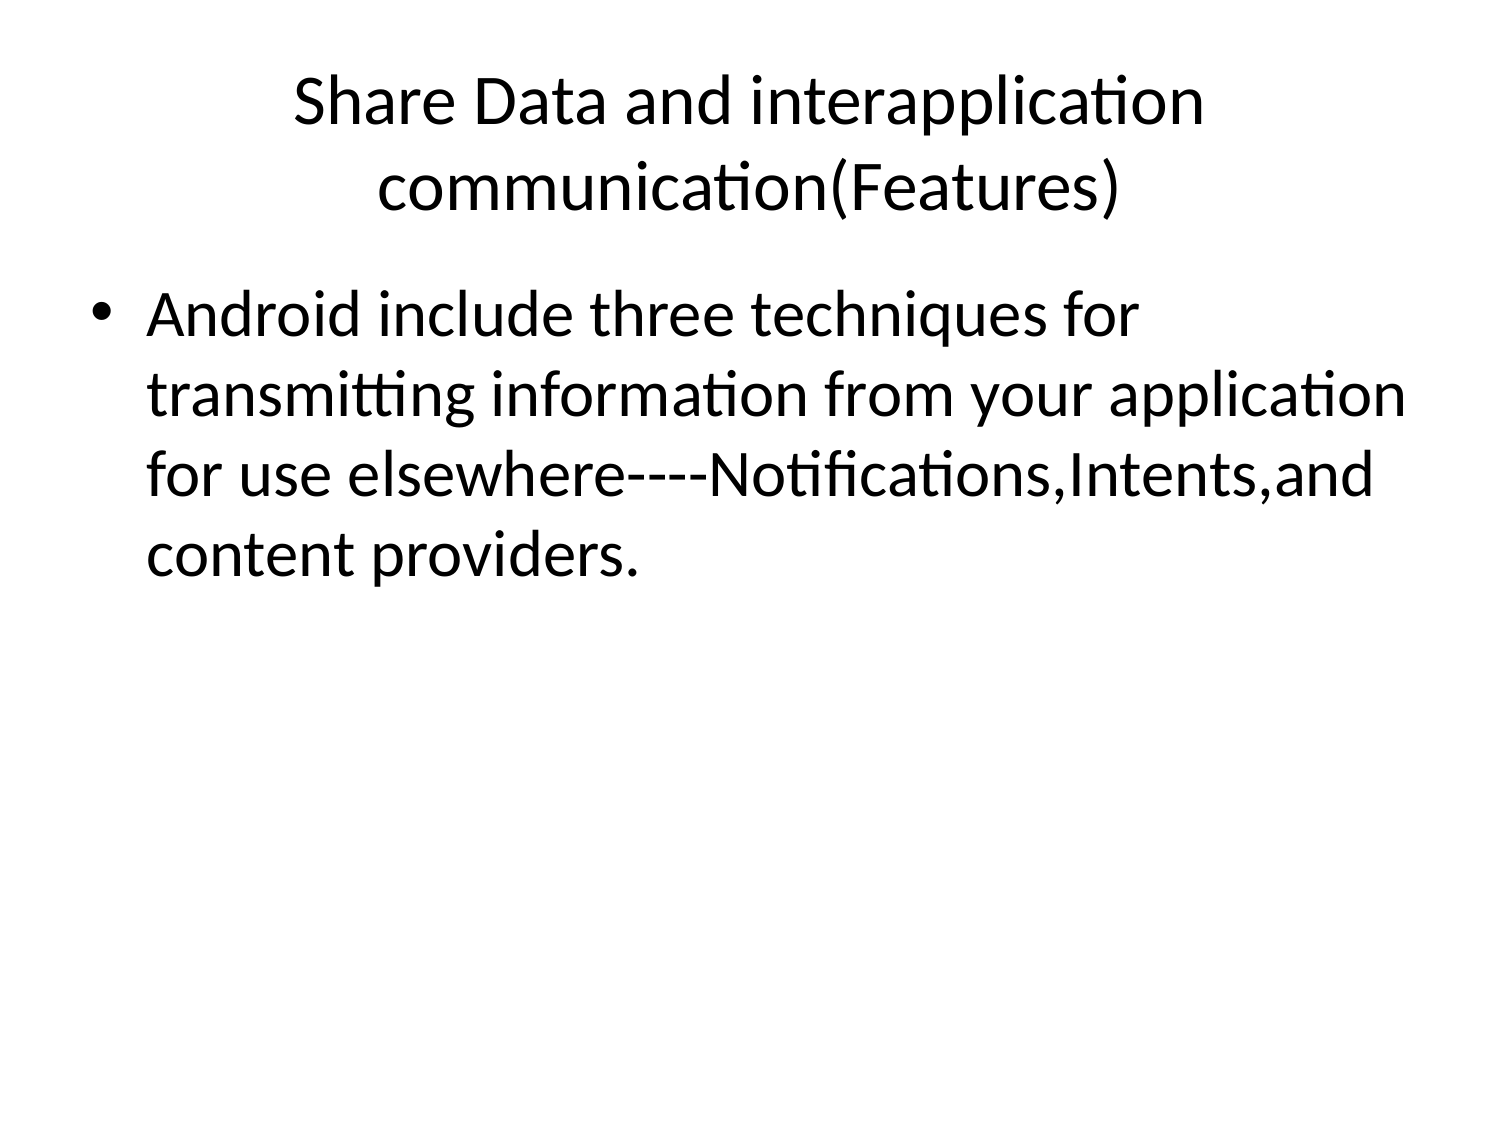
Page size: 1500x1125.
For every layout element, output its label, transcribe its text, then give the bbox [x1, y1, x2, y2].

list Android include three techniques for transmitting information from your application for use elsewhere----Notifications,Intents,and content providers. [75, 262, 1425, 1005]
title Share Data and interapplication communication(Features) [75, 45, 1425, 233]
